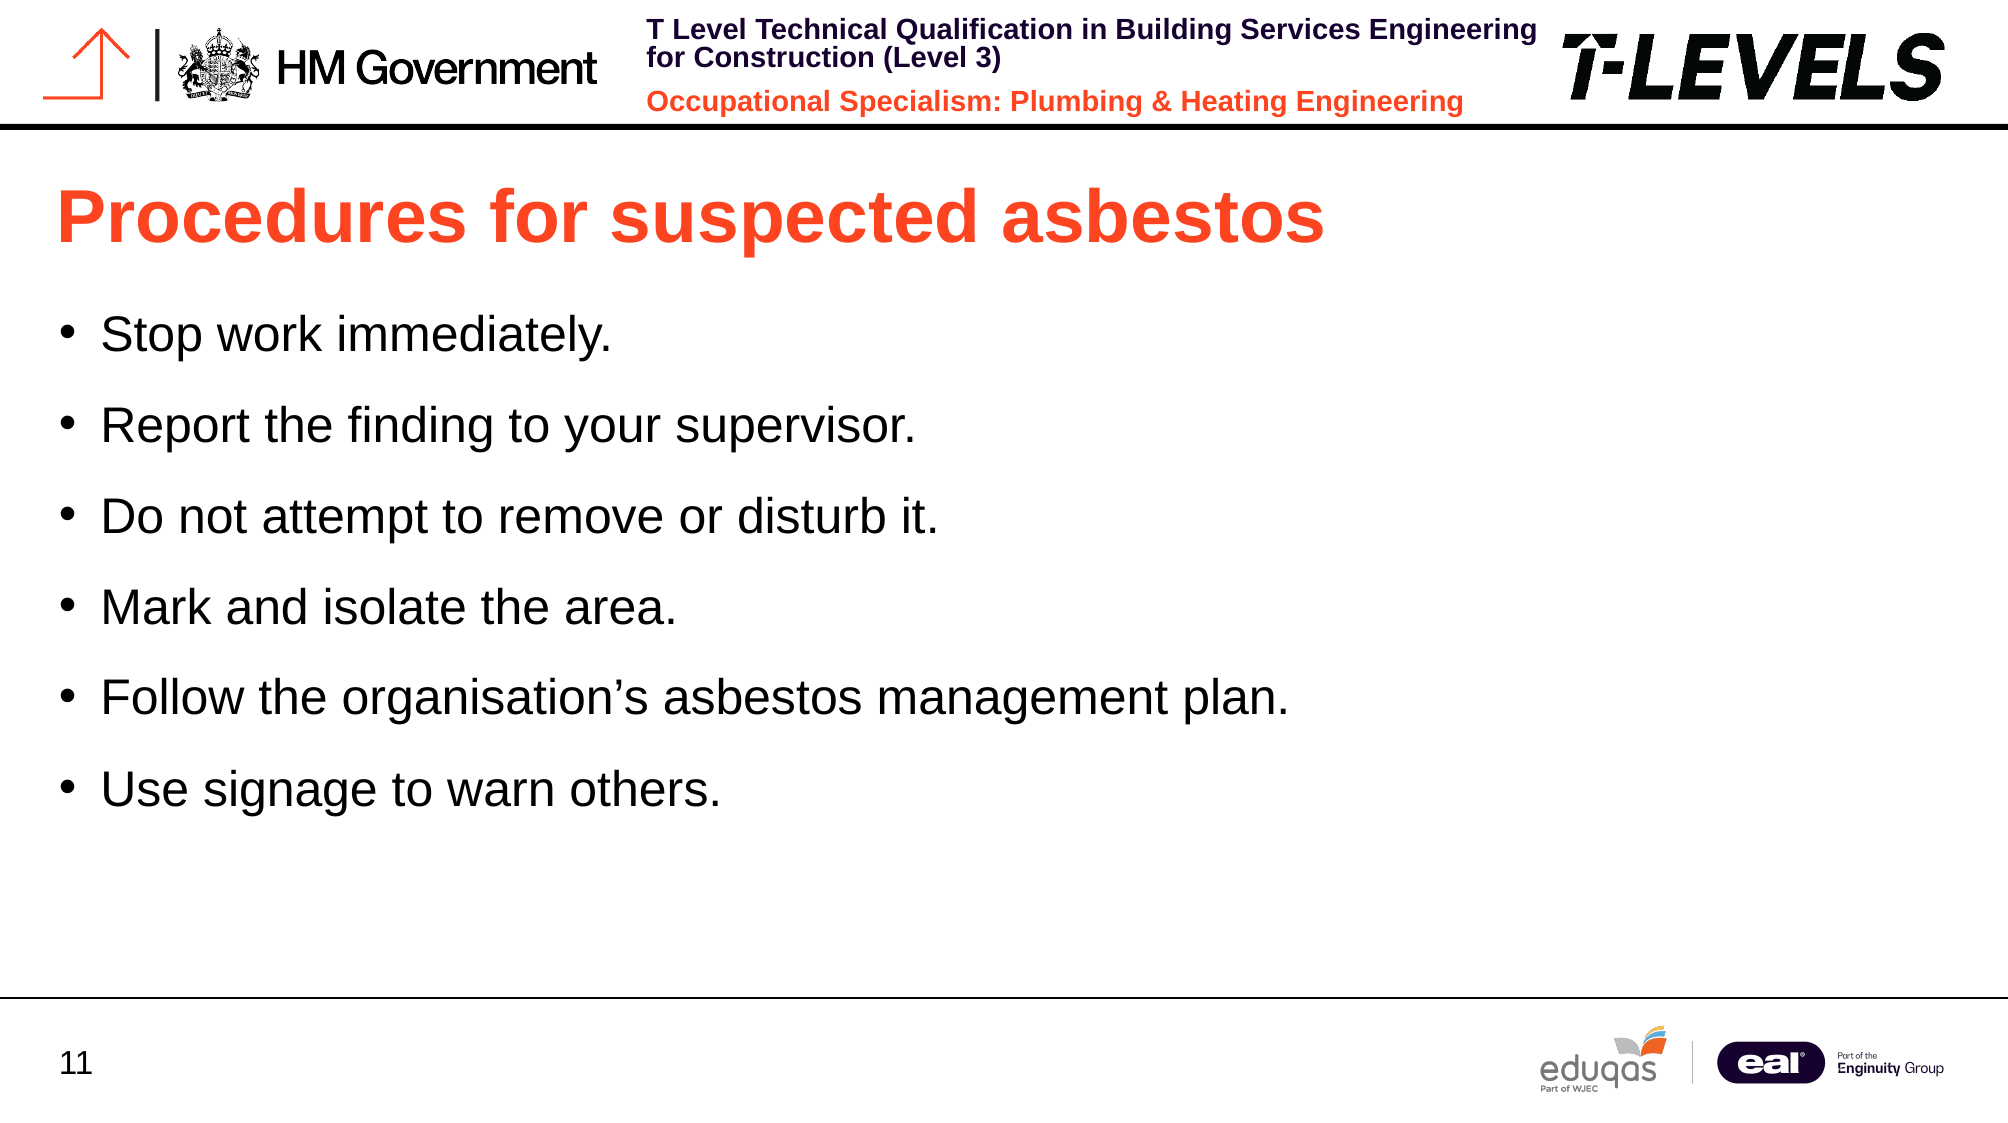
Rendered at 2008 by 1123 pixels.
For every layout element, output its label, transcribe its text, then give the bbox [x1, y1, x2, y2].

picture [38, 27, 136, 100]
list Stop work immediately. Report the finding to your supervisor. Do not attempt to remove or disturb it. Mark and isolate the area. Follow the organisation’s asbestos management plan. Use signage to warn others. [59, 295, 1831, 975]
picture [1535, 1021, 1949, 1097]
title Procedures for suspected asbestos [41, 111, 1949, 314]
picture [1543, 25, 1964, 108]
picture [155, 28, 597, 102]
